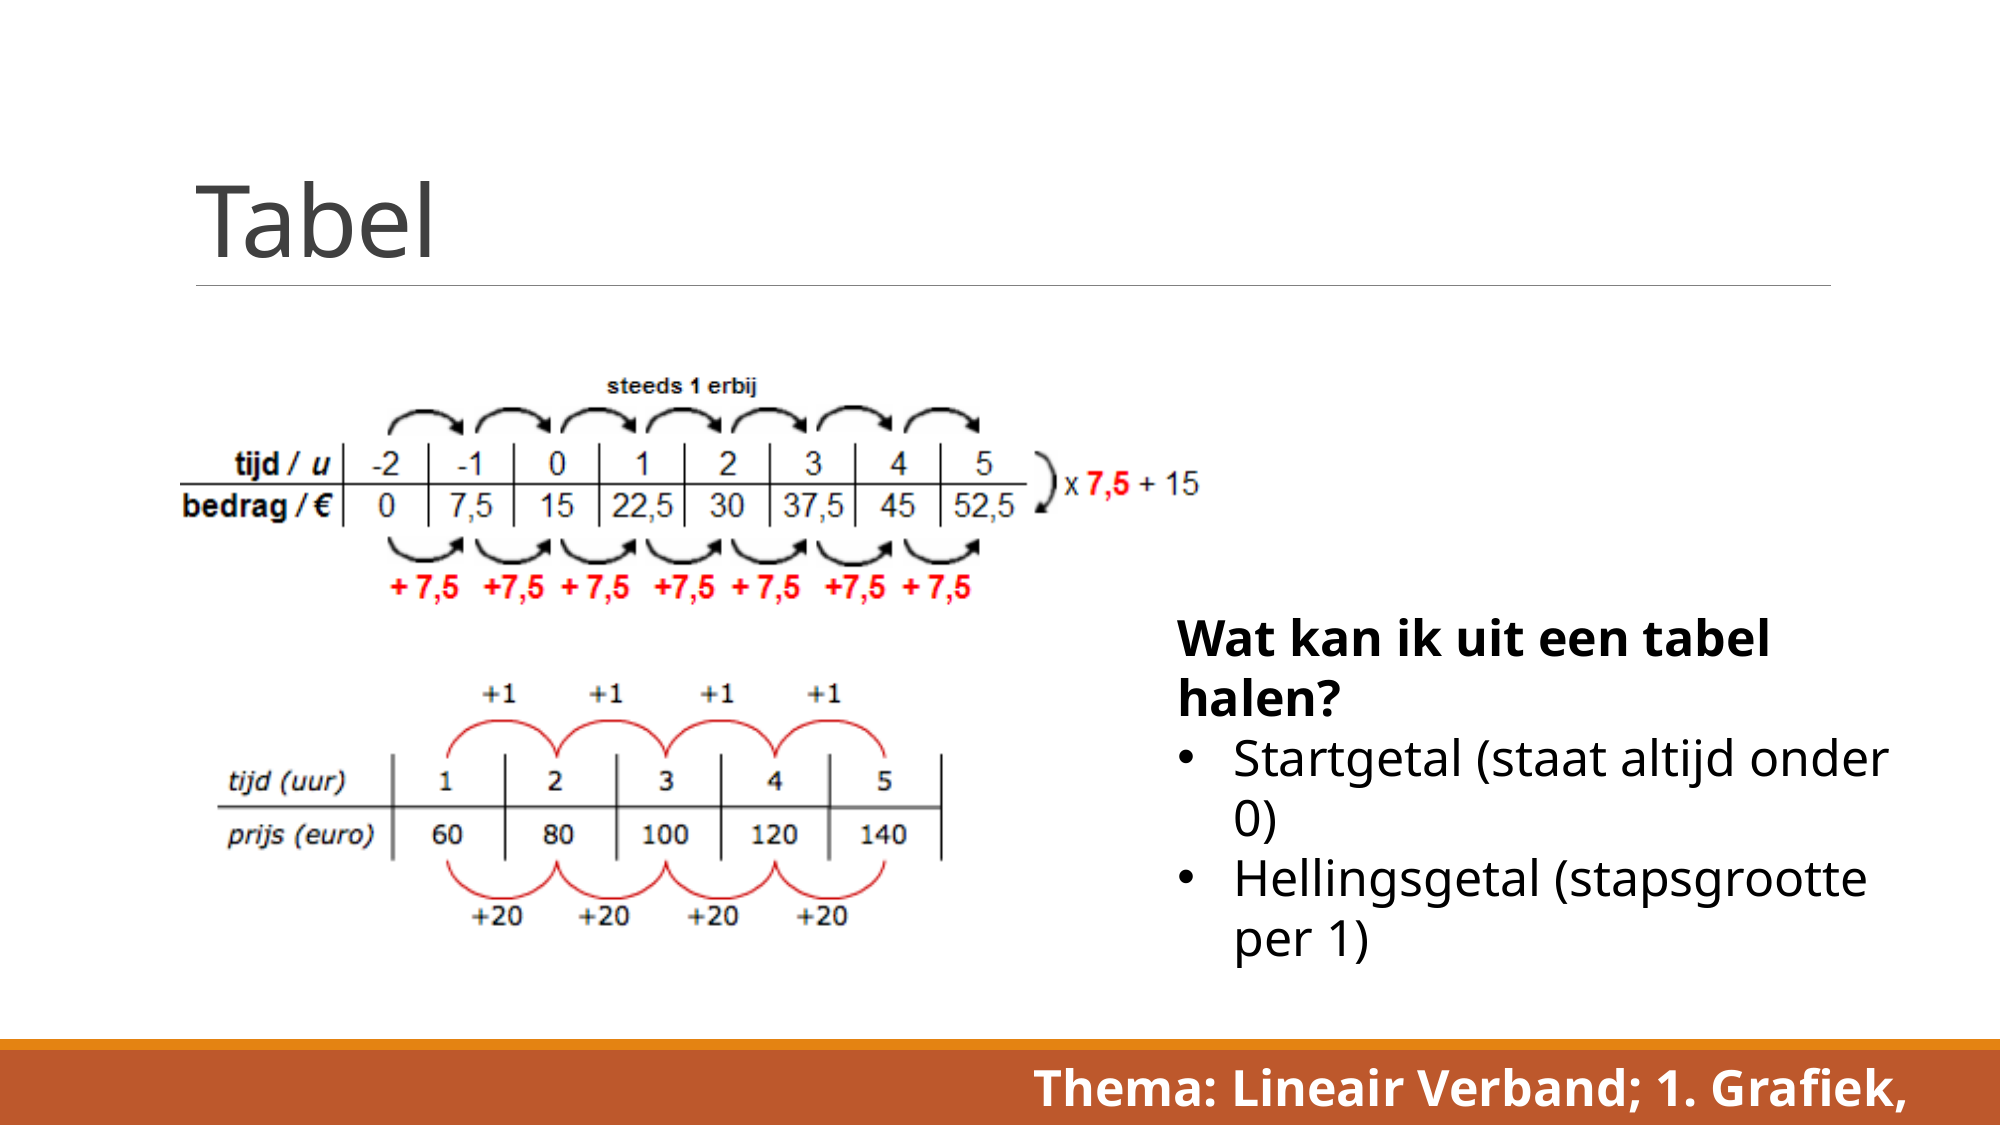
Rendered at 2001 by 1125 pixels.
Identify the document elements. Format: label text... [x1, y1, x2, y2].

text_box Wat kan ik uit een tabel halen? Startgetal (staat altijd onder 0) Hellingsgetal (stapsgrootte per 1) [1162, 599, 1919, 974]
picture [179, 374, 1206, 614]
picture [200, 653, 958, 946]
text_box Thema: Lineair Verband; 1. Grafiek, tabel, formule [957, 1049, 1985, 1125]
title Tabel [180, 47, 1830, 285]
